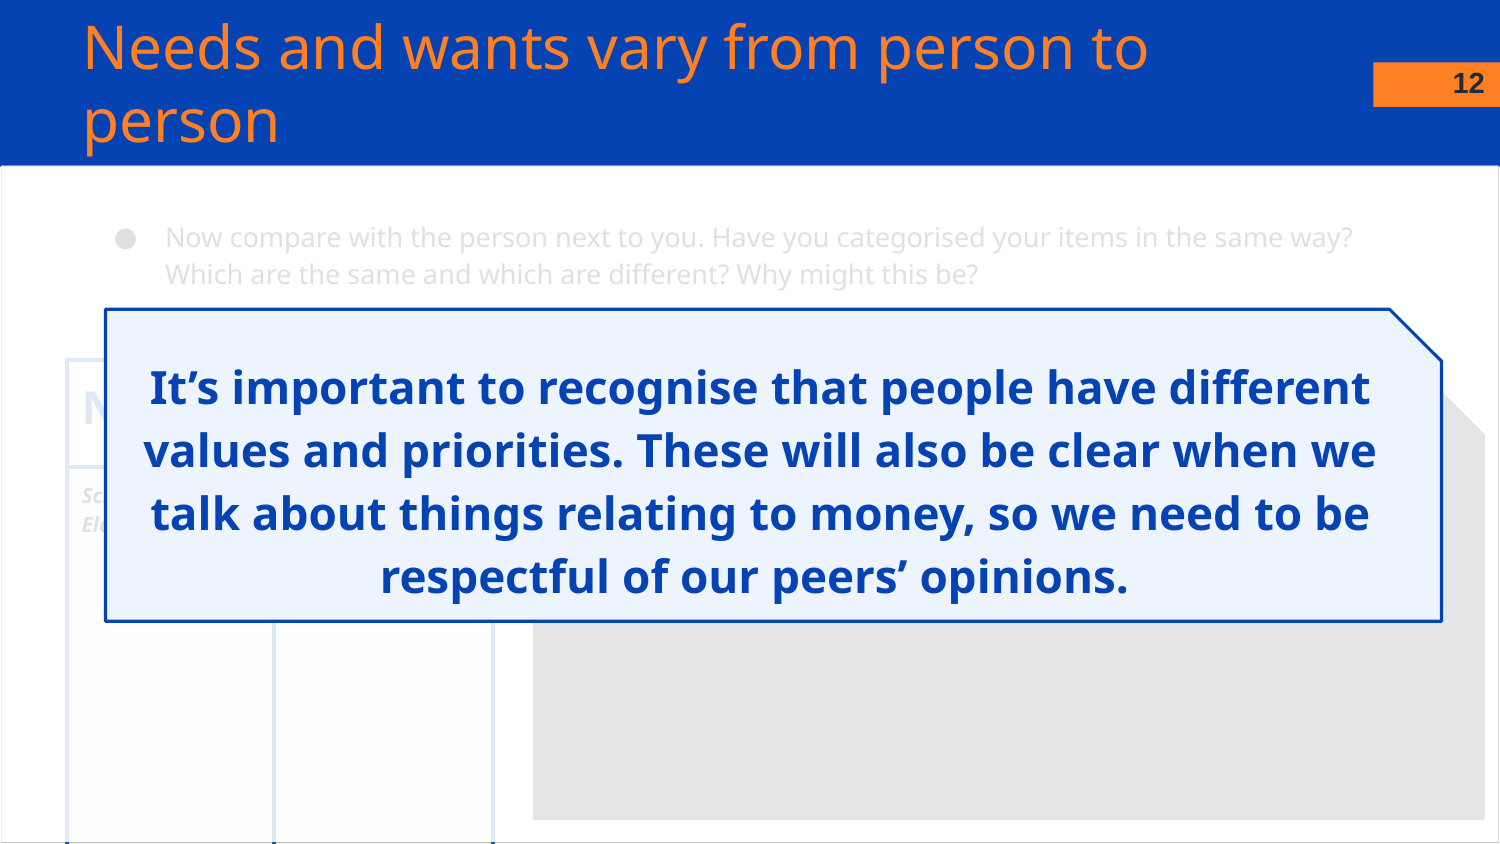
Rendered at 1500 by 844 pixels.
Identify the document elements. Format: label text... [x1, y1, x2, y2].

title Needs and wants vary from person to person [67, 39, 1339, 125]
picture [0, 164, 1500, 844]
slide_number 12 [1410, 49, 1500, 115]
